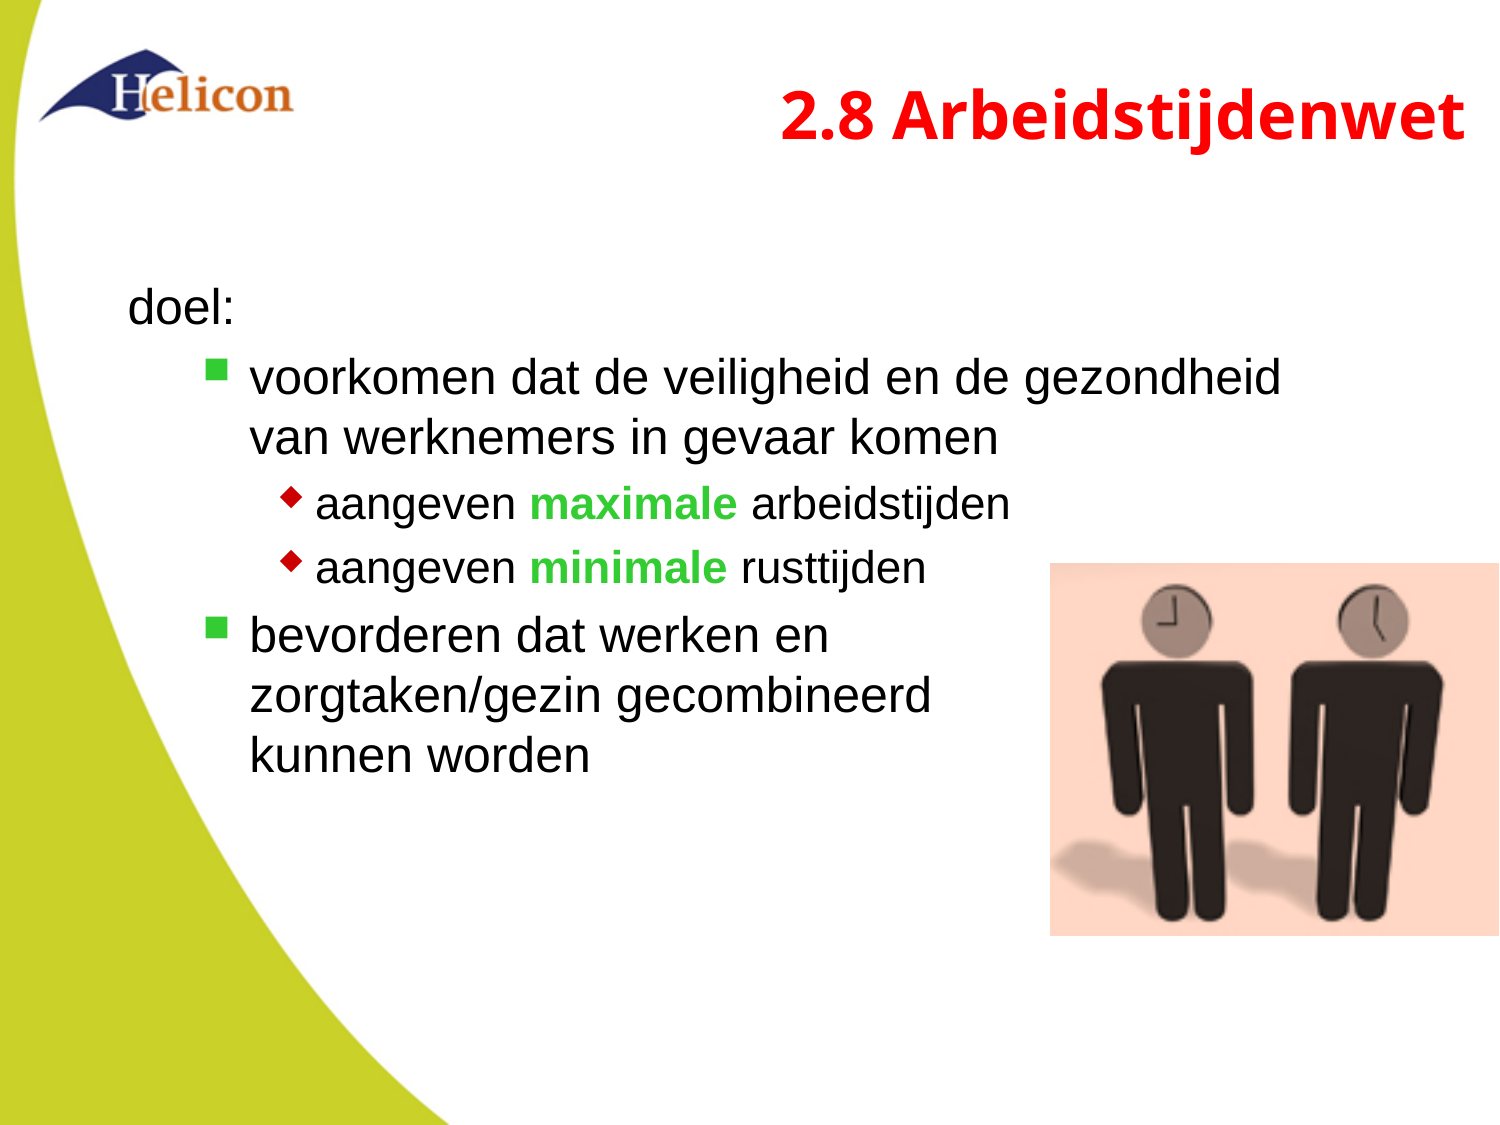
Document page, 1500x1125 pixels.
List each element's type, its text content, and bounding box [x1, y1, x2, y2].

title 2.8 Arbeidstijdenwet [207, 19, 1483, 207]
list doel: voorkomen dat de veiligheid en de gezondheid van werknemers in gevaar komen aangeven maximale arbeidstijden aangeven minimale rusttijden bevorderen dat werken en zorgtaken/gezin gecombineerd kunnen worden [112, 267, 1388, 943]
picture [0, 0, 1500, 1125]
